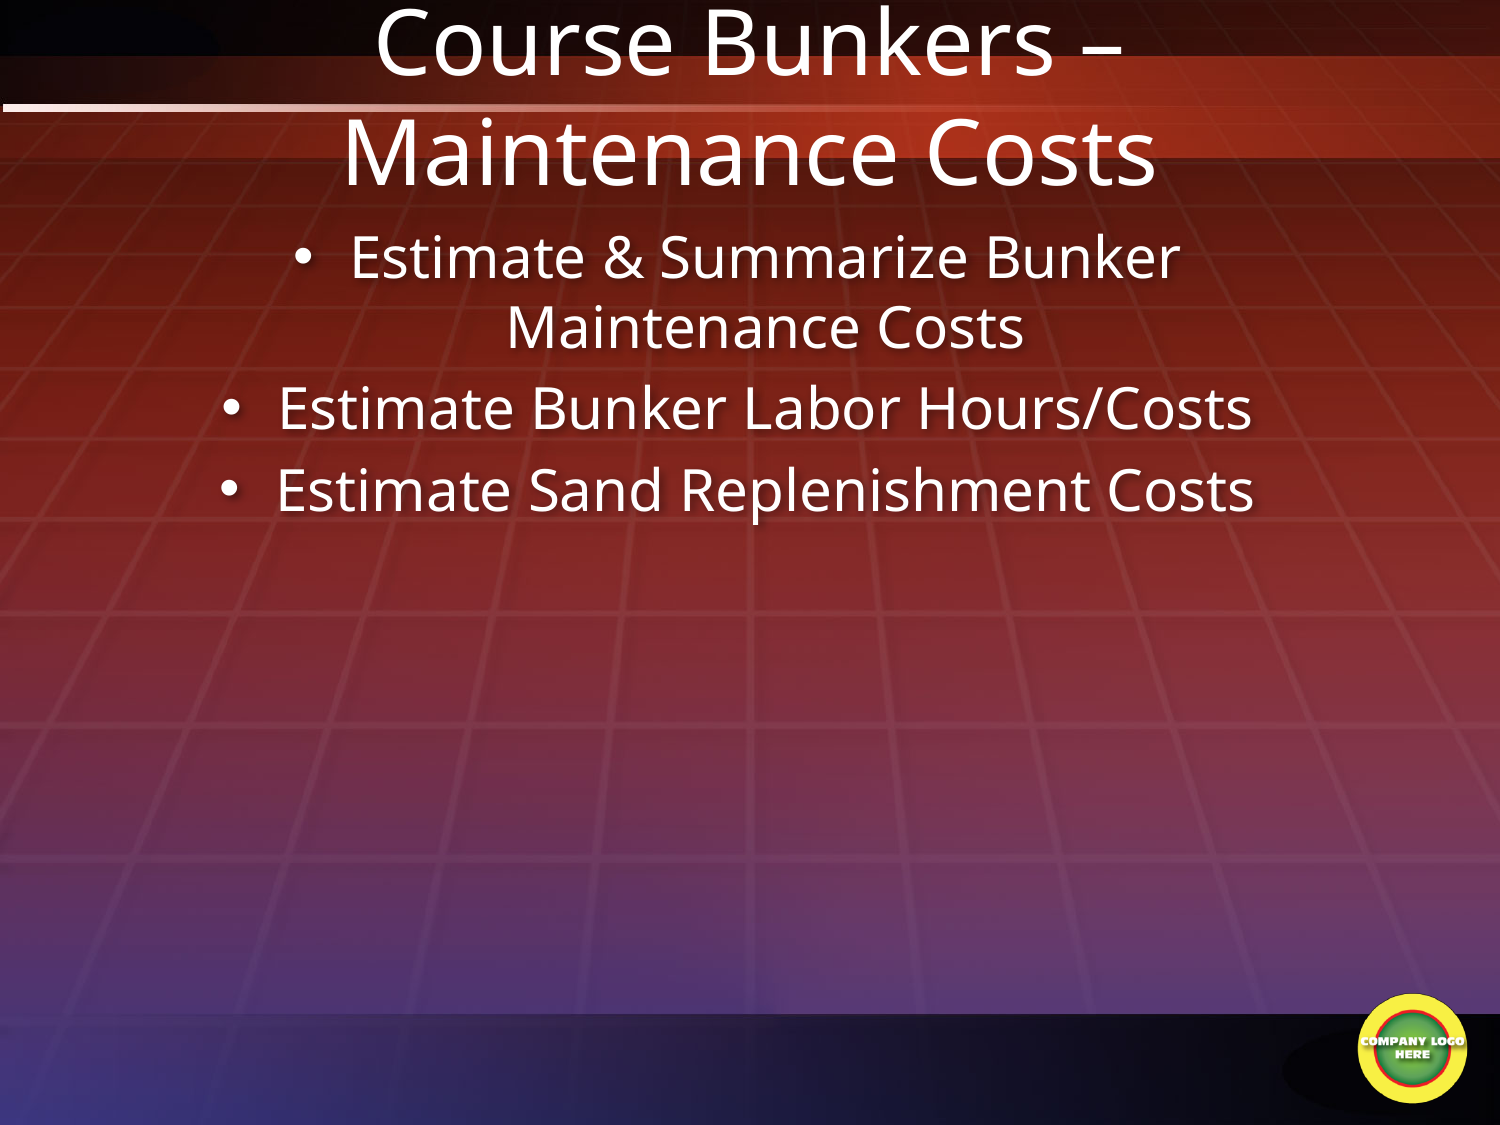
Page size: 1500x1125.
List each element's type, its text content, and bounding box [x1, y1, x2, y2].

picture [0, 0, 1500, 1125]
title Course Bunkers – Maintenance Costs [75, 0, 1425, 188]
list Estimate & Summarize Bunker Maintenance Costs Estimate Bunker Labor Hours/Costs Estimate Sand Replenishment Costs [162, 212, 1313, 955]
